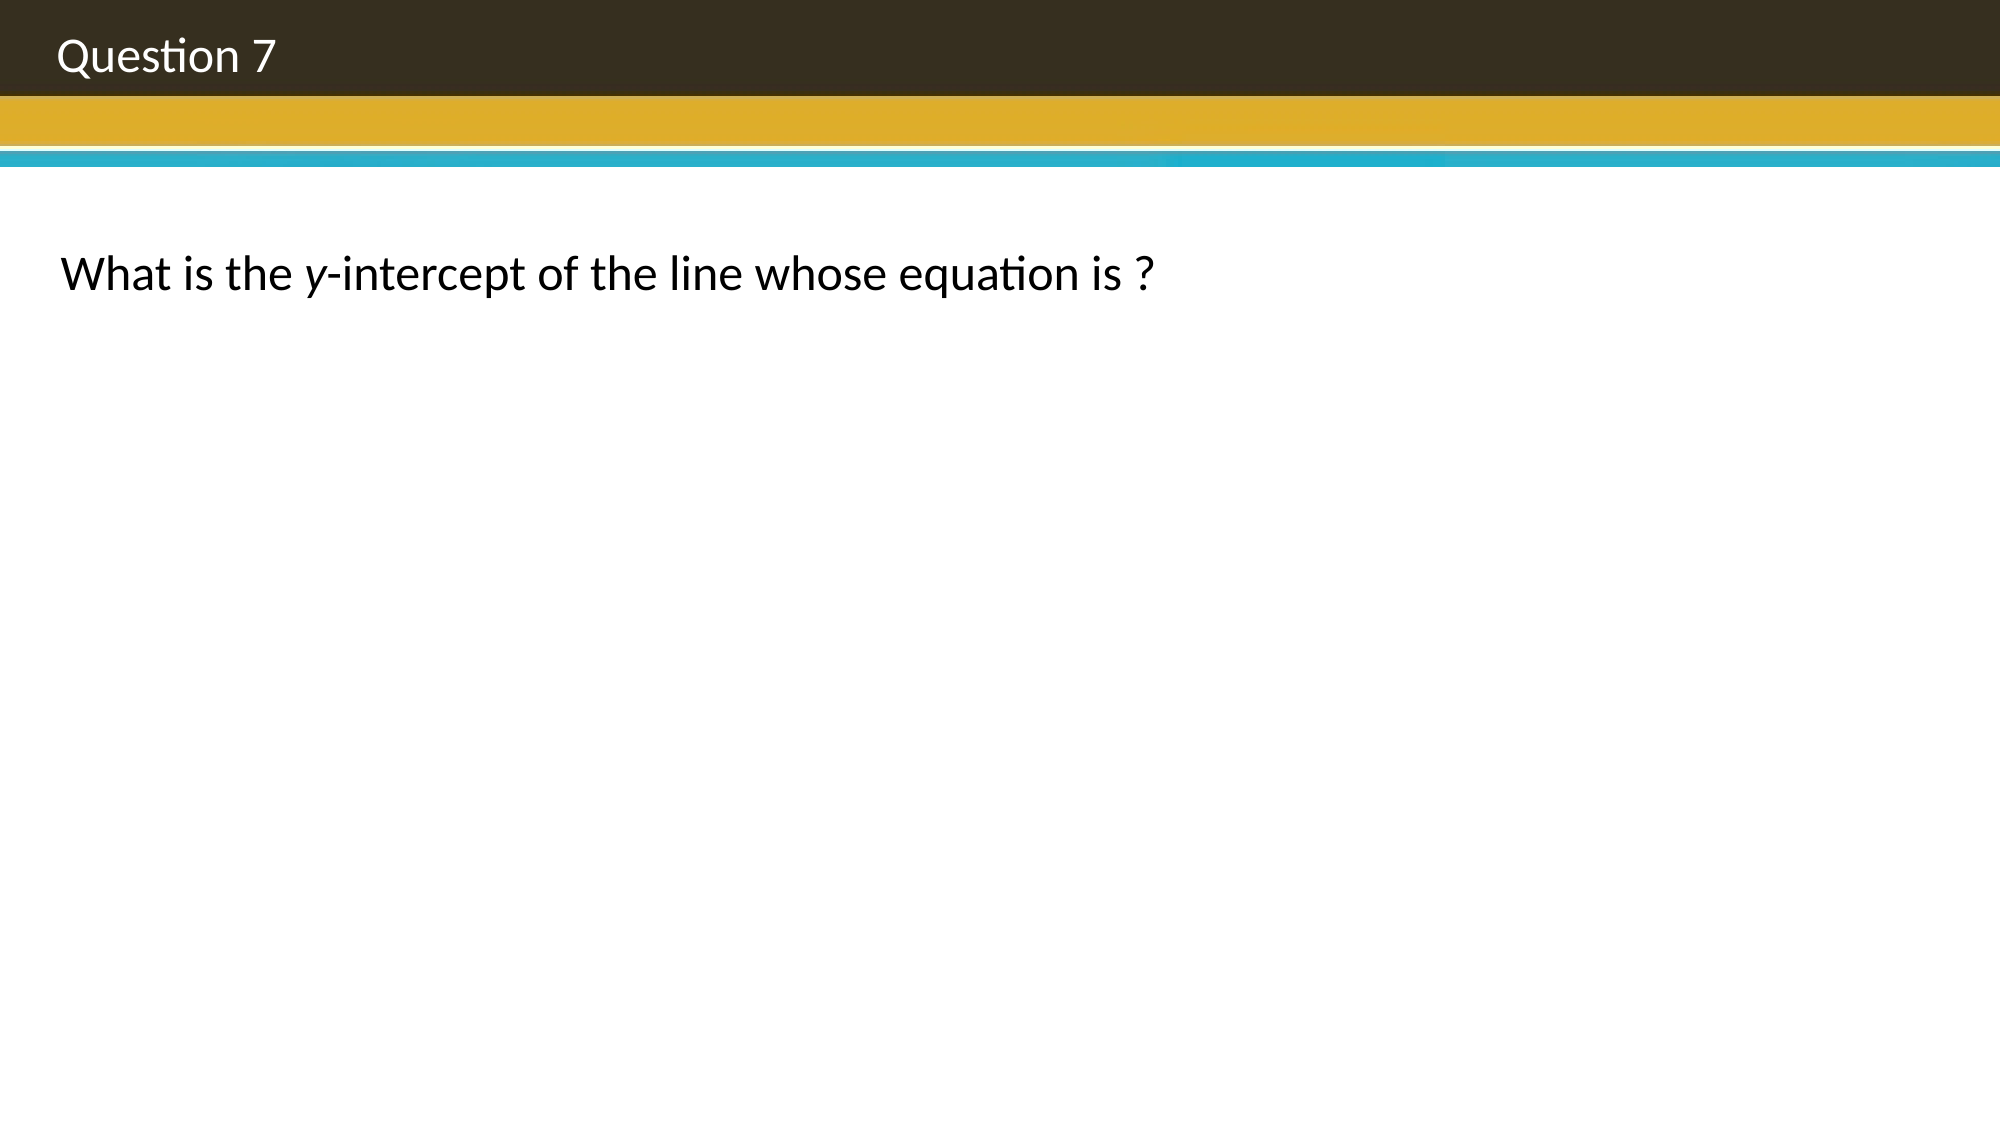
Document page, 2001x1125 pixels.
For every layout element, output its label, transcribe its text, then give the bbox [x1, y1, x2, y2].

text_box Question 7 [41, 14, 293, 90]
picture [0, 0, 2000, 167]
